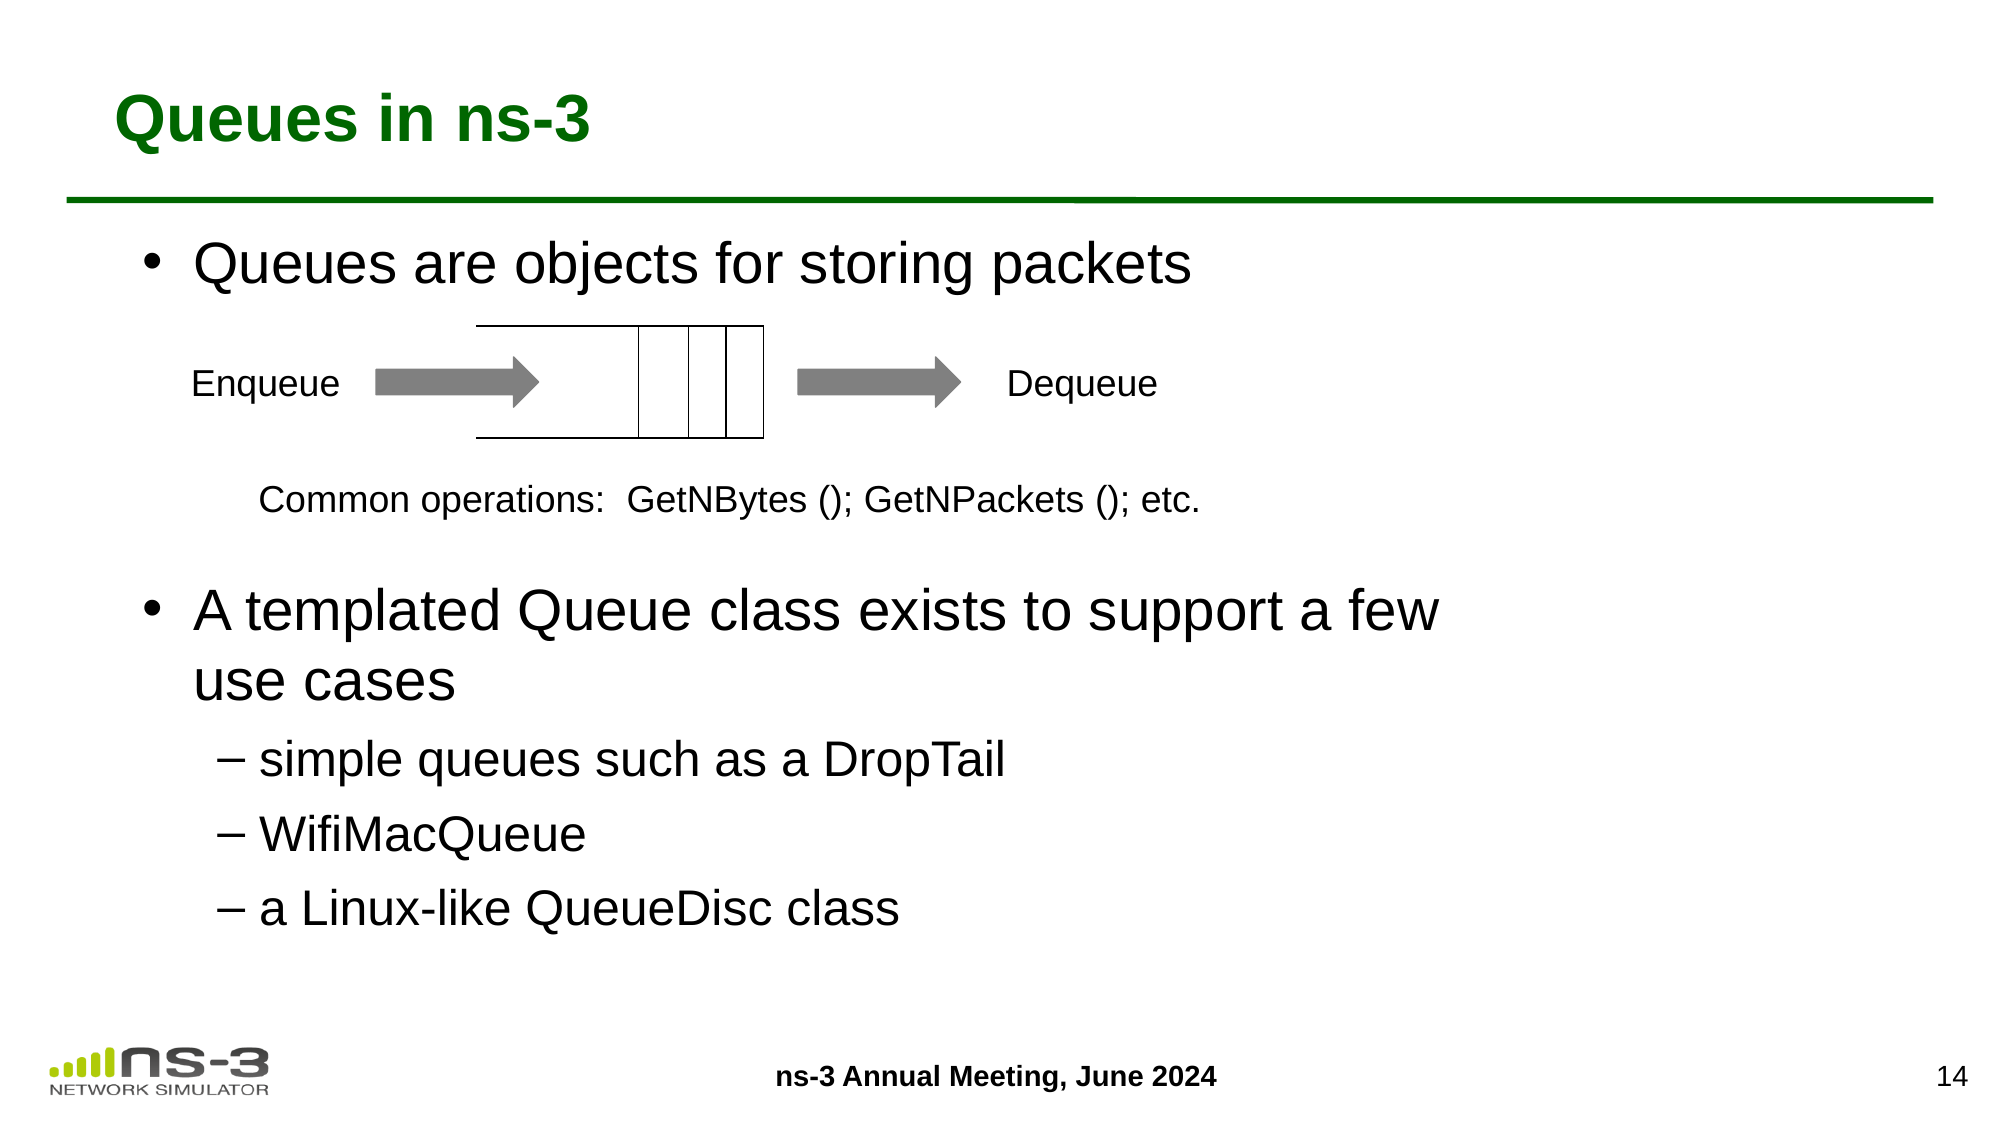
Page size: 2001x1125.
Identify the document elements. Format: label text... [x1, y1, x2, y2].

title Queues in ns-3 [99, 44, 1894, 186]
text_box Dequeue [991, 351, 1174, 412]
slide_number 14 [1523, 1049, 1984, 1125]
picture [33, 1017, 284, 1125]
text_box Common operations: GetNBytes (); GetNPackets (); etc. [243, 467, 1217, 528]
footer ns-3 Annual Meeting, June 2024 [683, 1049, 1310, 1125]
text_box [376, 357, 539, 408]
list Queues are objects for storing packets A templated Queue class exists to support a few use cases simple queues such as a DropTail WifiMacQueue a Linux-like QueueDisc class [127, 217, 1473, 1018]
text_box Enqueue [176, 351, 356, 412]
text_box [798, 357, 961, 408]
